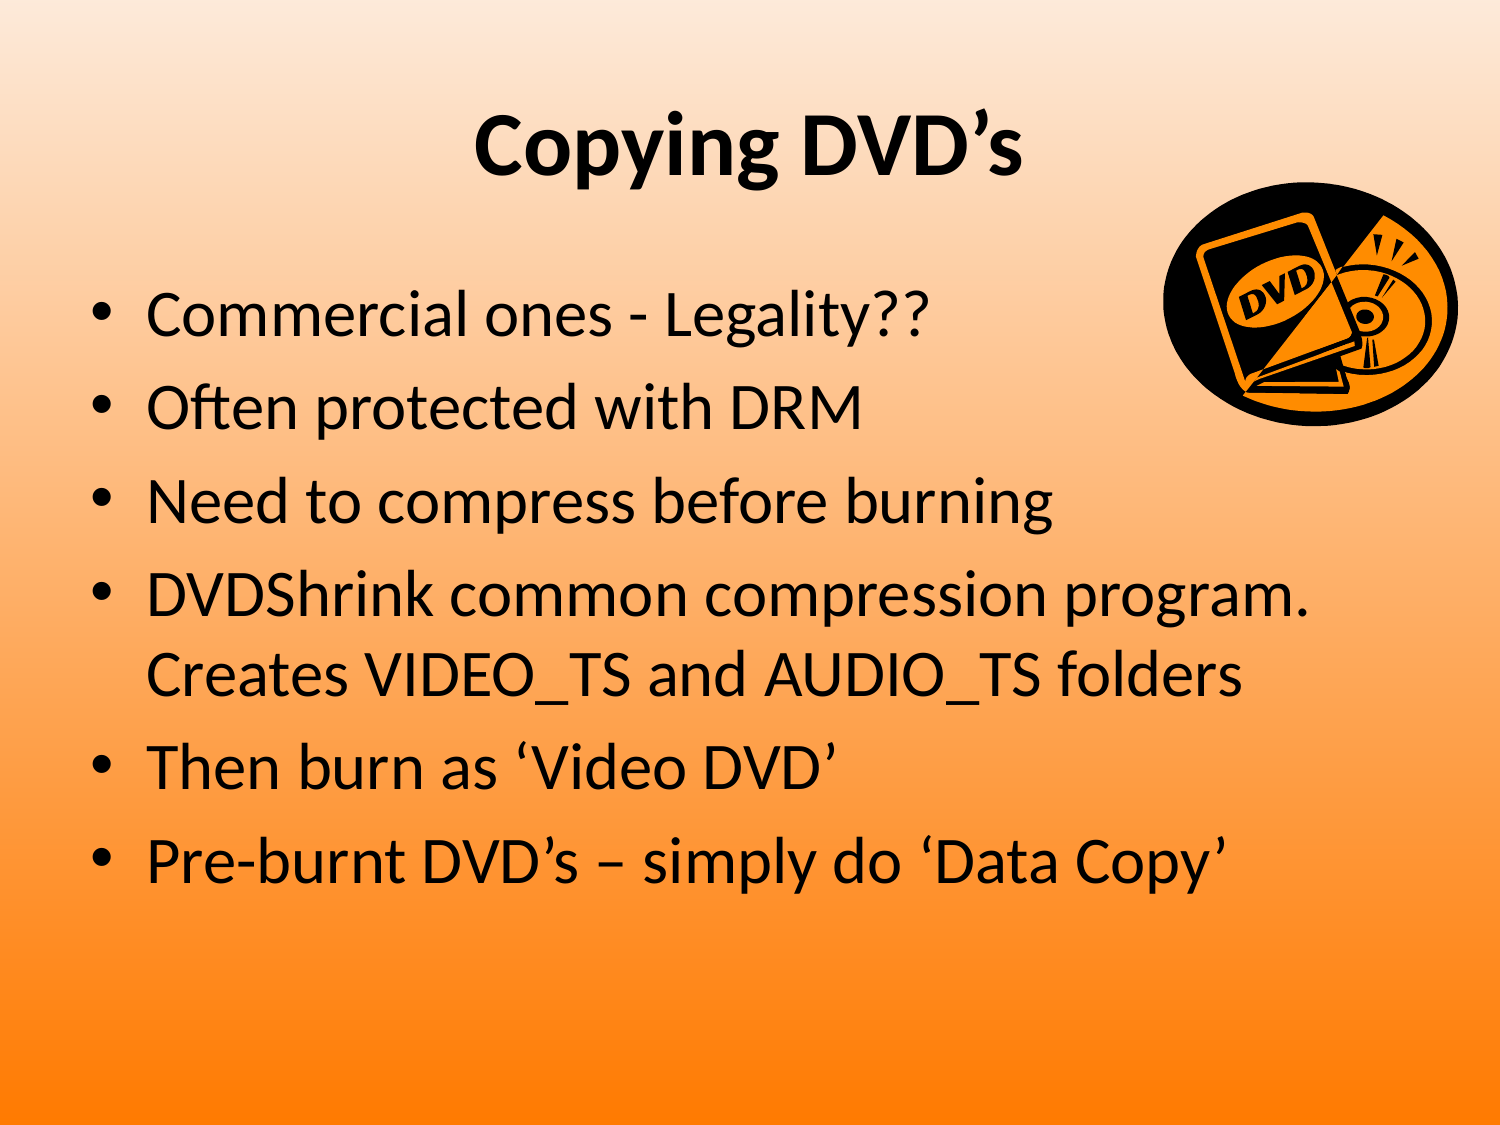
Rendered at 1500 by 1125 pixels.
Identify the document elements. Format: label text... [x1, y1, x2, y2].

picture [1162, 181, 1459, 428]
title Copying DVD’s [75, 45, 1425, 233]
list Commercial ones - Legality?? Often protected with DRM Need to compress before burning DVDShrink common compression program. Creates VIDEO_TS and AUDIO_TS folders Then burn as ‘Video DVD’ Pre-burnt DVD’s – simply do ‘Data Copy’ [75, 262, 1425, 1005]
